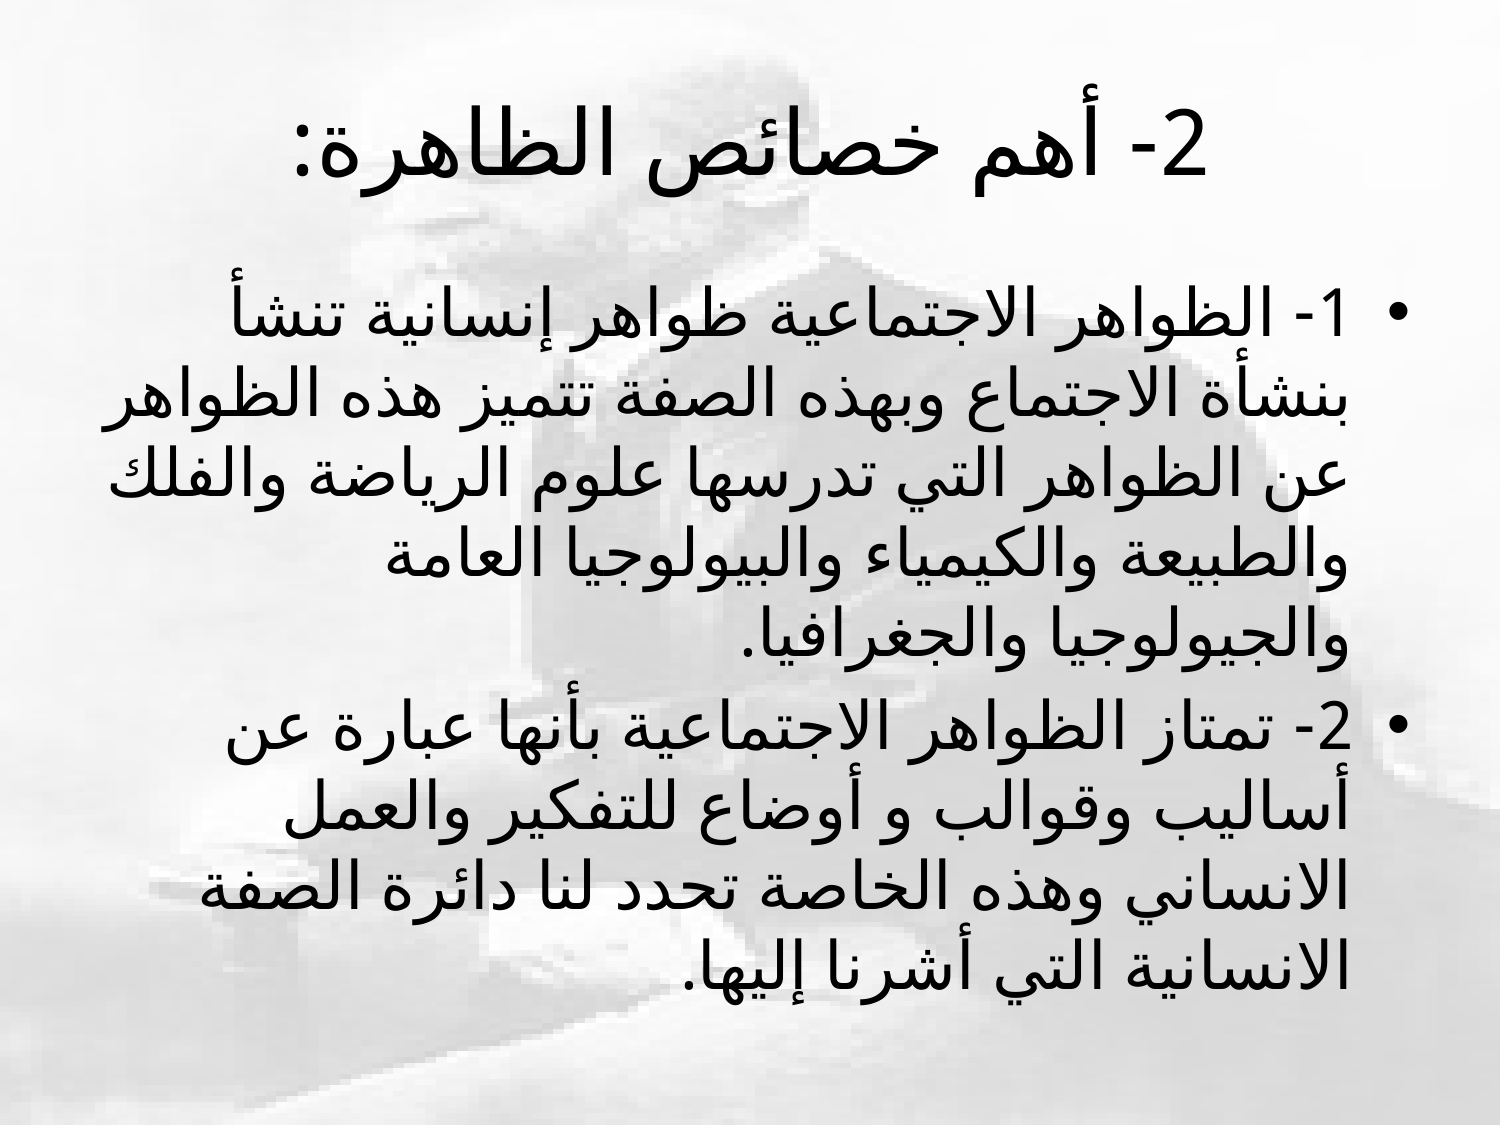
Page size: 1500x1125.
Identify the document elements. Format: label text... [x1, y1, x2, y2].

list 1- الظواهر الاجتماعية ظواهر إنسانية تنشأ بنشأة الاجتماع وبهذه الصفة تتميز هذه الظواهر عن الظواهر التي تدرسها علوم الرياضة والفلك والطبيعة والكيمياء والبيولوجيا العامة والجيولوجيا والجغرافيا. 2- تمتاز الظواهر الاجتماعية بأنها عبارة عن أساليب وقوالب و أوضاع للتفكير والعمل الانساني وهذه الخاصة تحدد لنا دائرة الصفة الانسانية التي أشرنا إليها. [75, 262, 1425, 1005]
title 2- أهم خصائص الظاهرة: [75, 45, 1425, 233]
